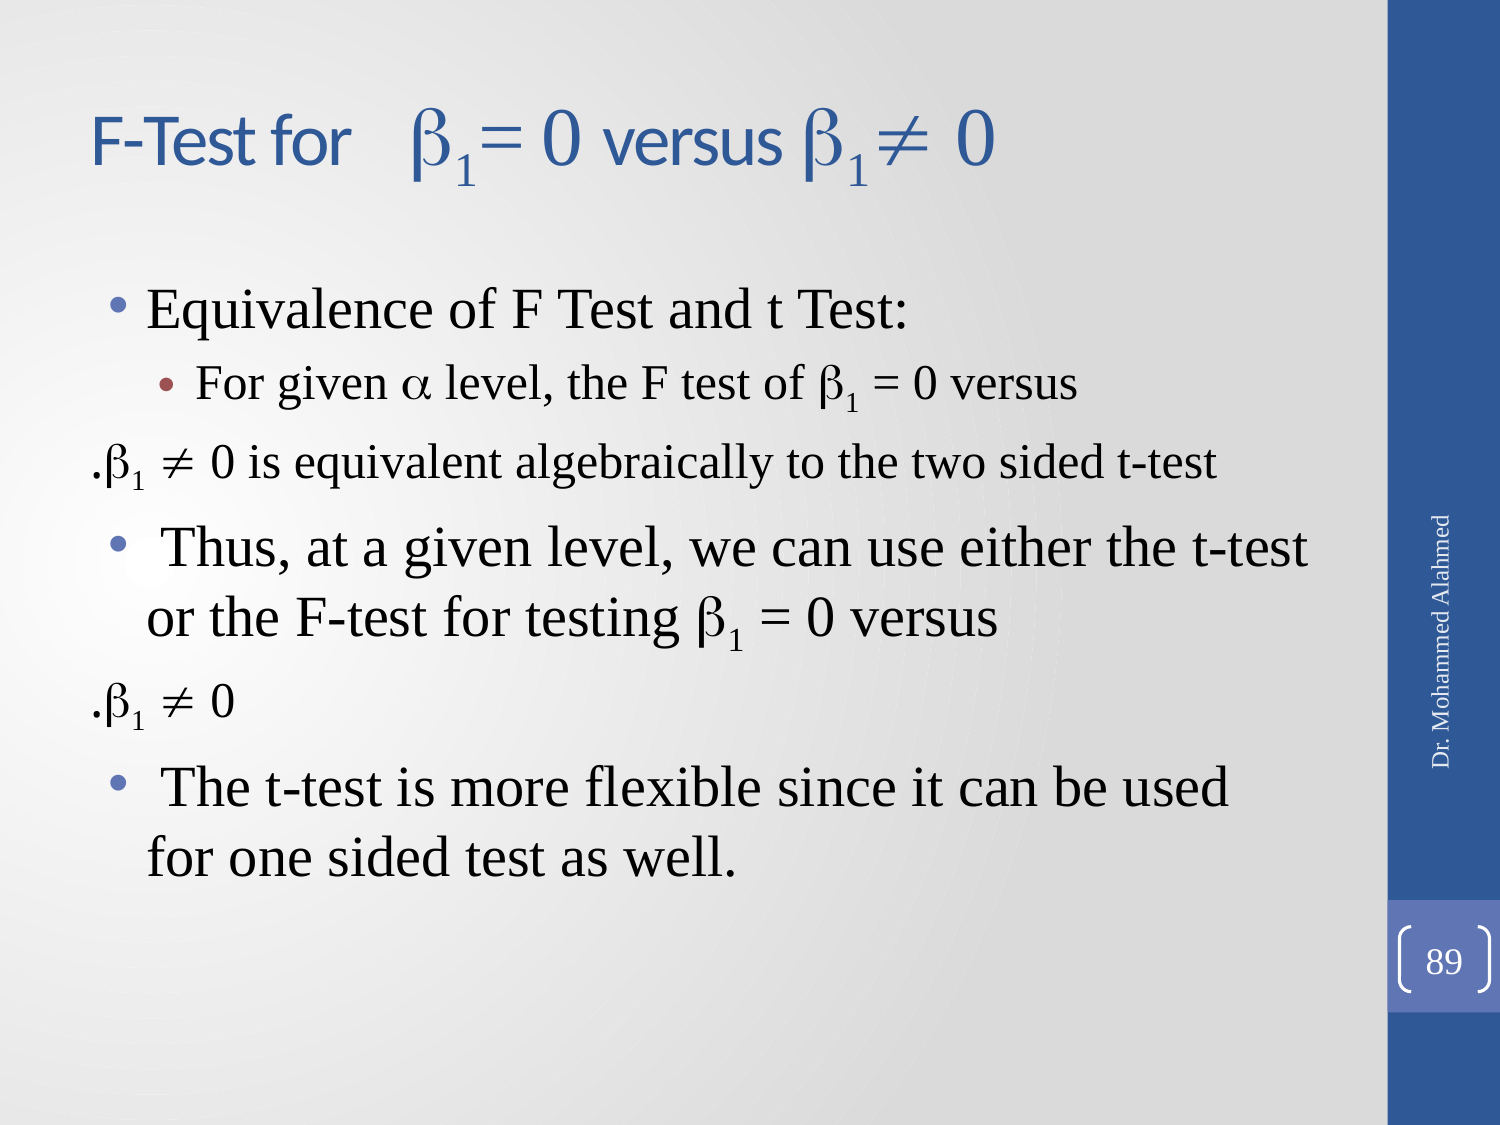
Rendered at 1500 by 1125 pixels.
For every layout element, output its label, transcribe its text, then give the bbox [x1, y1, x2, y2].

slide_number 89 [1397, 925, 1492, 994]
list Equivalence of F Test and t Test: For given  level, the F test of 1 = 0 versus 1  0 is equivalent algebraically to the two sided t-test. Thus, at a given level, we can use either the t-test or the F-test for testing 1 = 0 versus 1  0. The t-test is more flexible since it can be used for one sided test as well. [75, 262, 1325, 1050]
footer Dr. Mohammed Alahmed [1408, 500, 1469, 889]
title F-Test for 1= 0 versus 1 0 [75, 45, 1325, 233]
